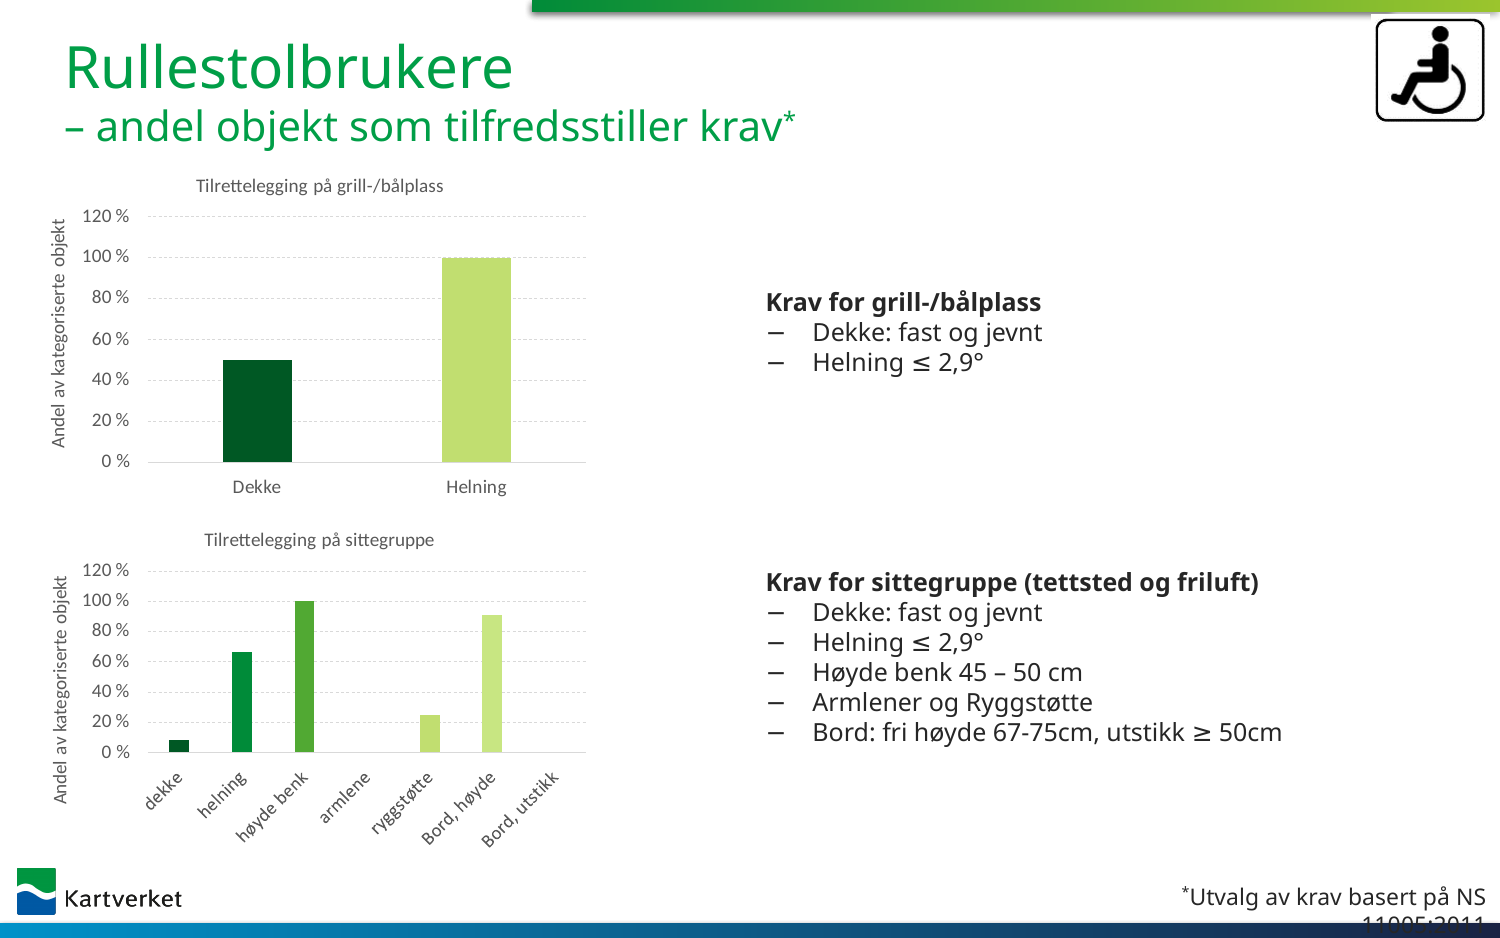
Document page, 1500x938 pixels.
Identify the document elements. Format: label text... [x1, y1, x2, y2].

text_box *Utvalg av krav basert på NS 11005:2011 [1068, 873, 1500, 938]
text_box Rullestolbrukere – andel objekt som tilfredsstiller krav* [49, 14, 1431, 158]
text_box Krav for sittegruppe (tettsted og friluft) Dekke: fast og jevnt Helning ≤ 2,9° Høyde benk 45 – 50 cm Armlener og Ryggstøtte Bord: fri høyde 67-75cm, utstikk ≥ 50cm [750, 559, 1500, 754]
text_box Krav for grill-/bålplass Dekke: fast og jevnt Helning ≤ 2,9° [750, 279, 1452, 384]
picture [41, 520, 597, 859]
picture [41, 166, 597, 505]
picture [1371, 13, 1491, 127]
